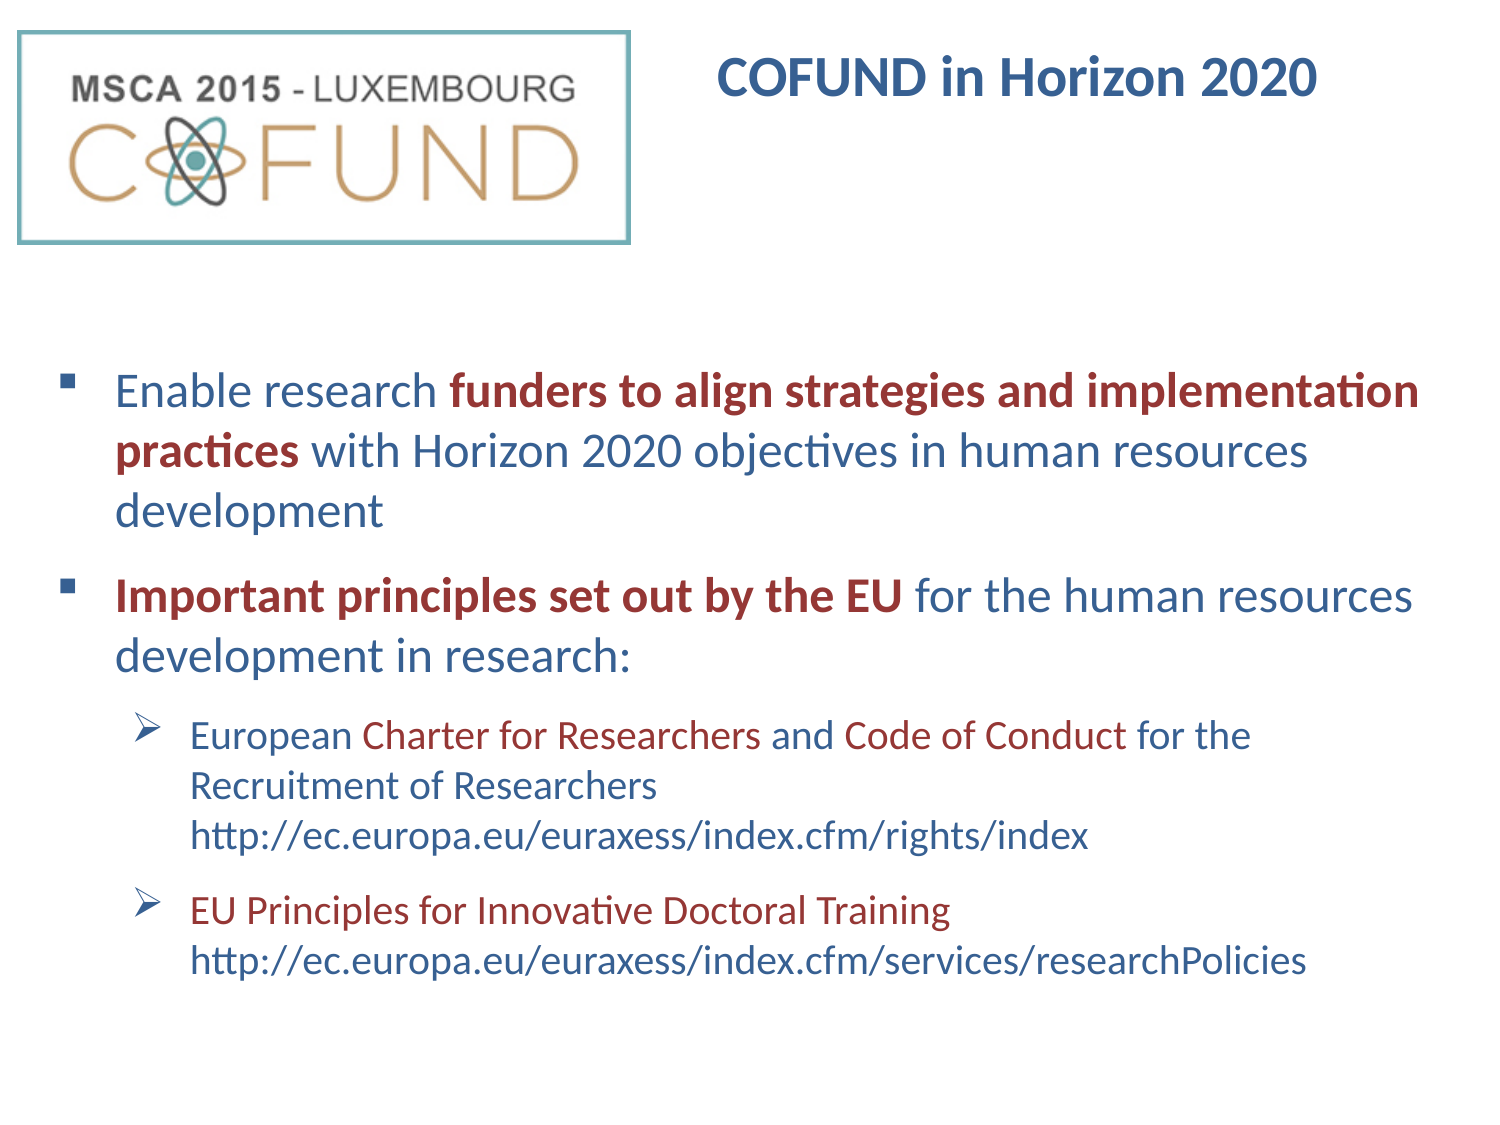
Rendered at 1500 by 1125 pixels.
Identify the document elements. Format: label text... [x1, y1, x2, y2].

picture [17, 30, 631, 246]
list Enable research funders to align strategies and implementation practices with Horizon 2020 objectives in human resources development Important principles set out by the EU for the human resources development in research: European Charter for Researchers and Code of Conduct for the Recruitment of Researchers http://ec.europa.eu/euraxess/index.cfm/rights/index EU Principles for Innovative Doctoral Training http://ec.europa.eu/euraxess/index.cfm/services/researchPolicies [41, 349, 1471, 1093]
text_box COFUND in Horizon 2020 [702, 30, 1483, 245]
